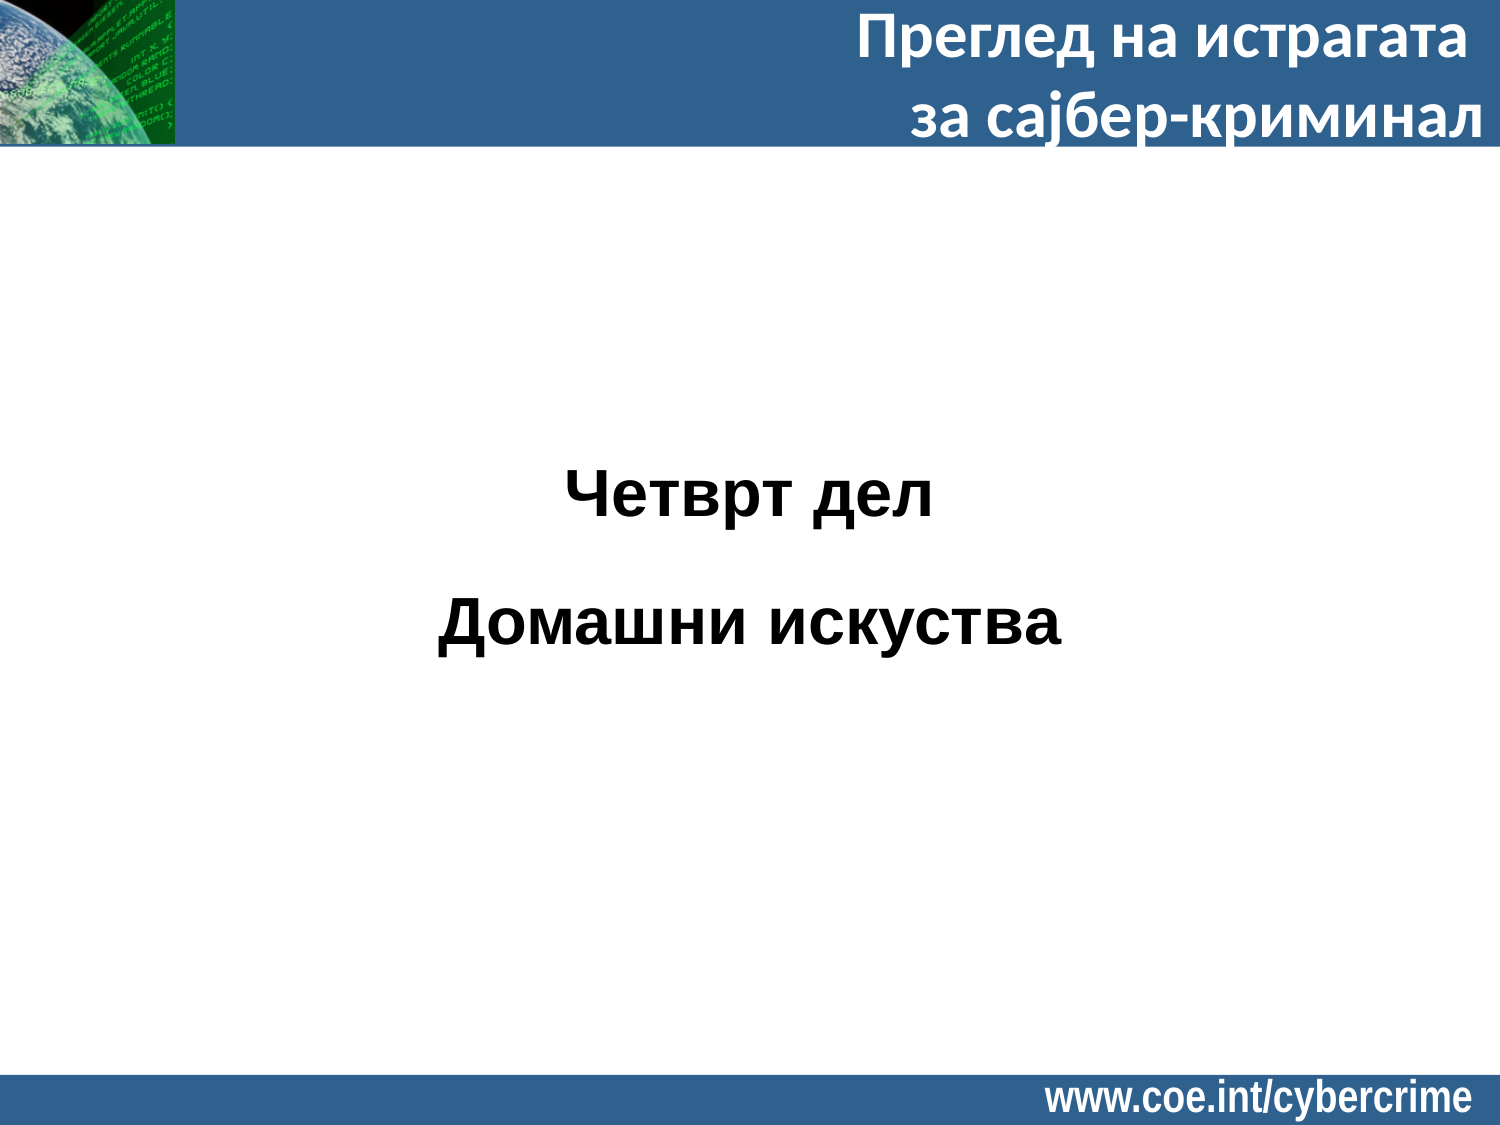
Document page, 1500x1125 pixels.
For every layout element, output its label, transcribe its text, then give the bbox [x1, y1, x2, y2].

text_box Четврт дел Домашни искуства [50, 457, 1450, 665]
text_box Преглед на истрагата за сајбер-криминал [177, 0, 1500, 149]
text_box www.coe.int/cybercrime [1030, 1059, 1500, 1125]
text_box [0, 1073, 1030, 1125]
picture [0, 0, 175, 144]
